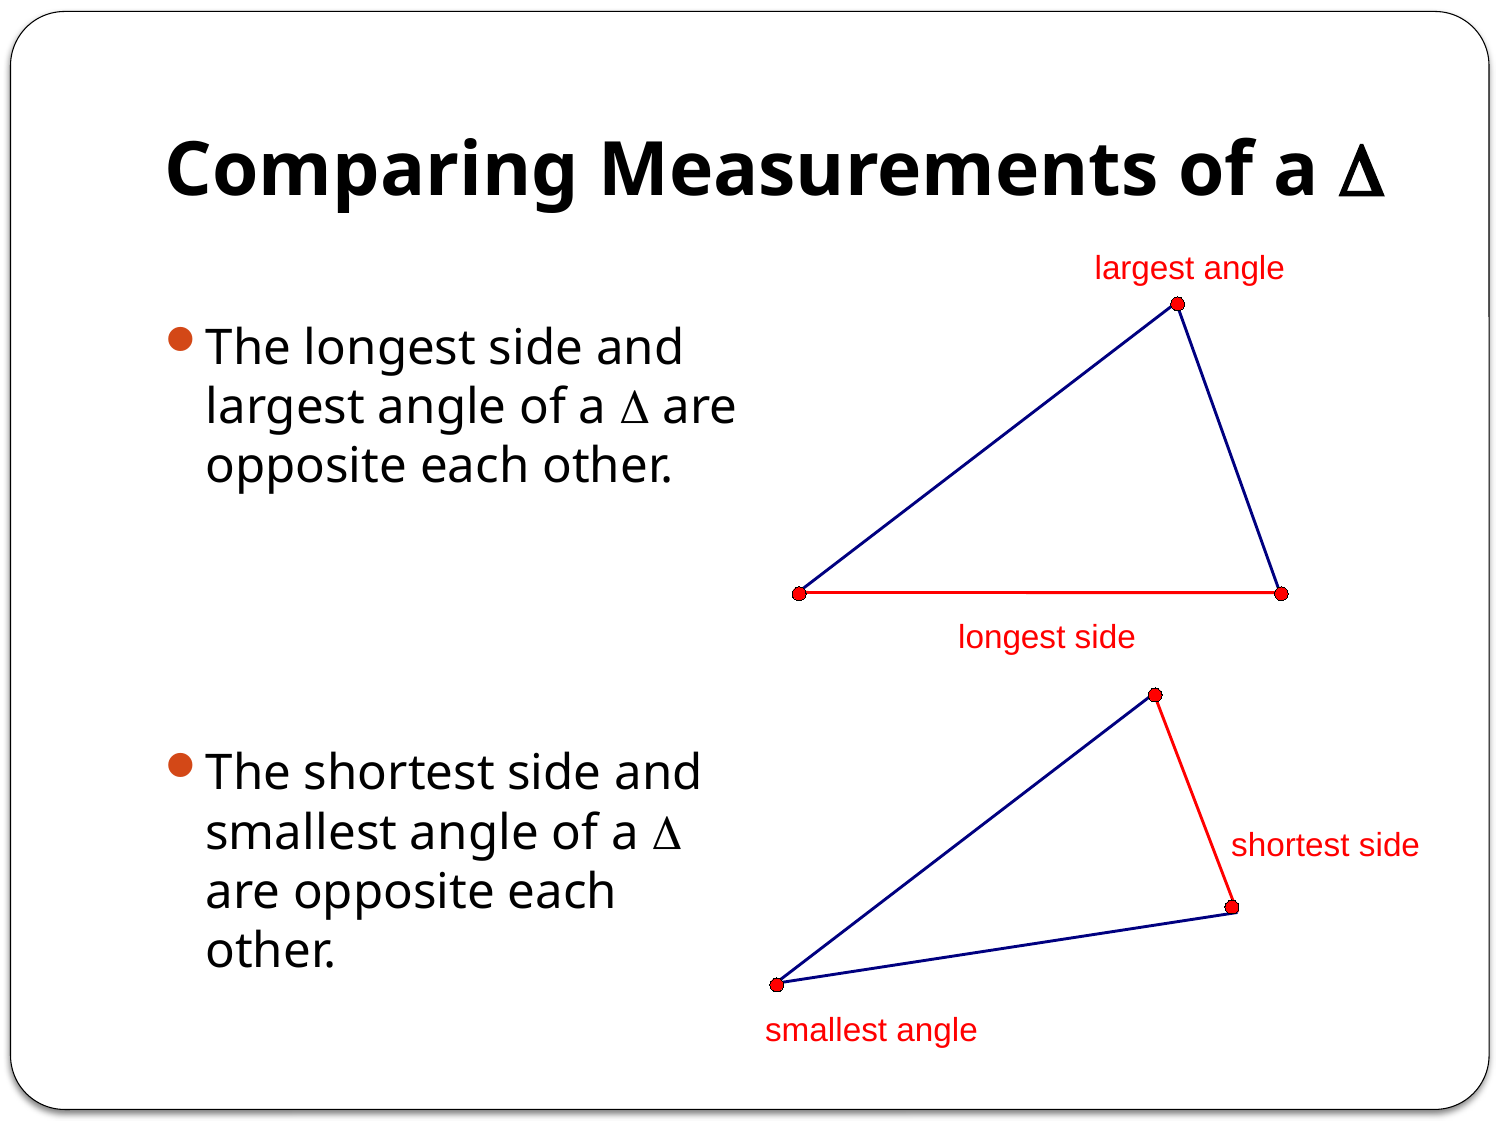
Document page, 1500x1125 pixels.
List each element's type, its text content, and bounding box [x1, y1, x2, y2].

title Comparing Measurements of a  [150, 45, 1425, 225]
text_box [724, 212, 1435, 1088]
list The longest side and largest angle of a  are opposite each other. The shortest side and smallest angle of a  are opposite each other. [150, 237, 718, 988]
